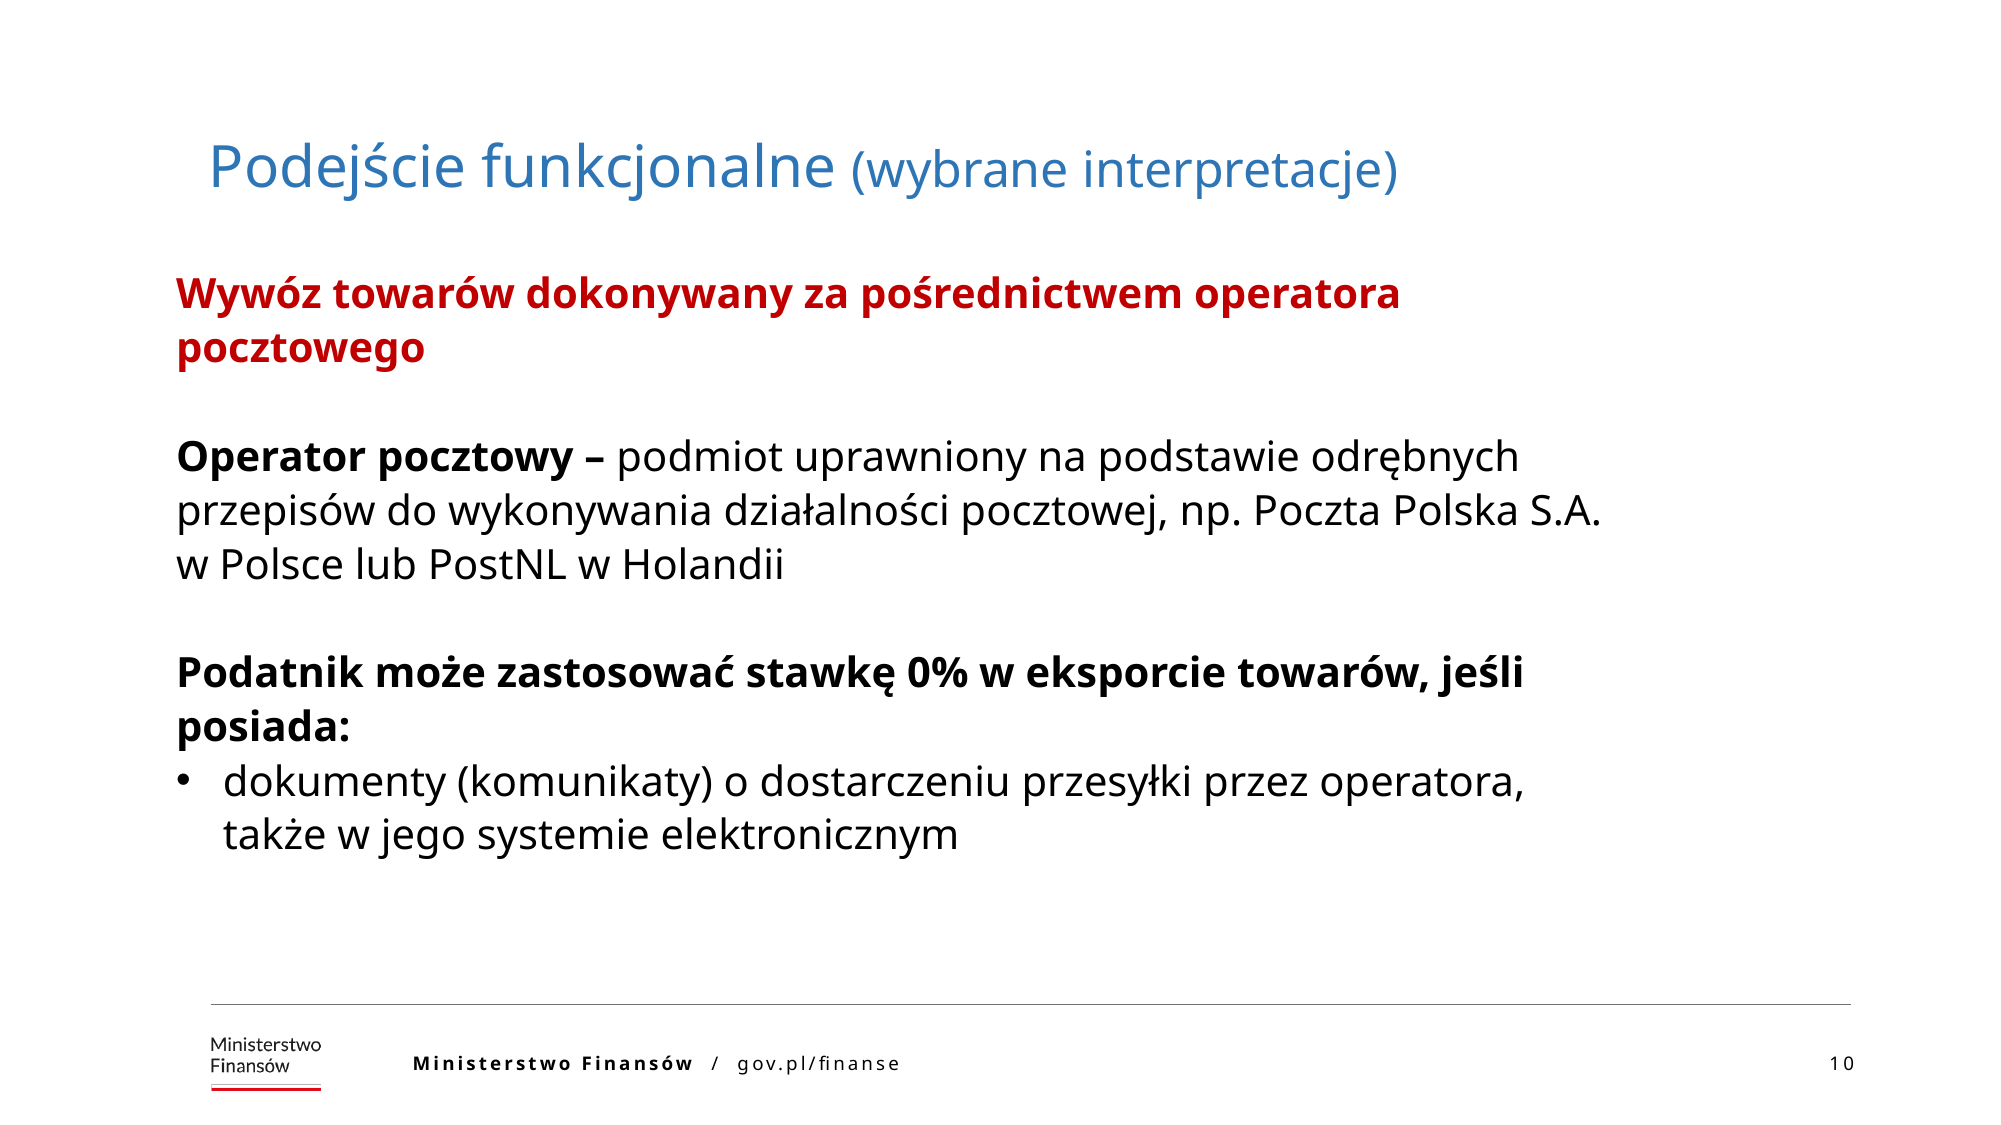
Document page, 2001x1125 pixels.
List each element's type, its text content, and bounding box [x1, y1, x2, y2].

picture [196, 1022, 347, 1106]
text_box Podejście funkcjonalne (wybrane interpretacje) [194, 117, 1835, 207]
text_box Wywóz towarów dokonywany za pośrednictwem operatora pocztowego Operator pocztowy – podmiot uprawniony na podstawie odrębnych przepisów do wykonywania działalności pocztowej, np. Poczta Polska S.A. w Polsce lub PostNL w Holandii Podatnik może zastosować stawkę 0% w eksporcie towarów, jeśli posiada: dokumenty (komunikaty) o dostarczeniu przesyłki przez operatora, także w jego systemie elektronicznym [161, 255, 1650, 866]
